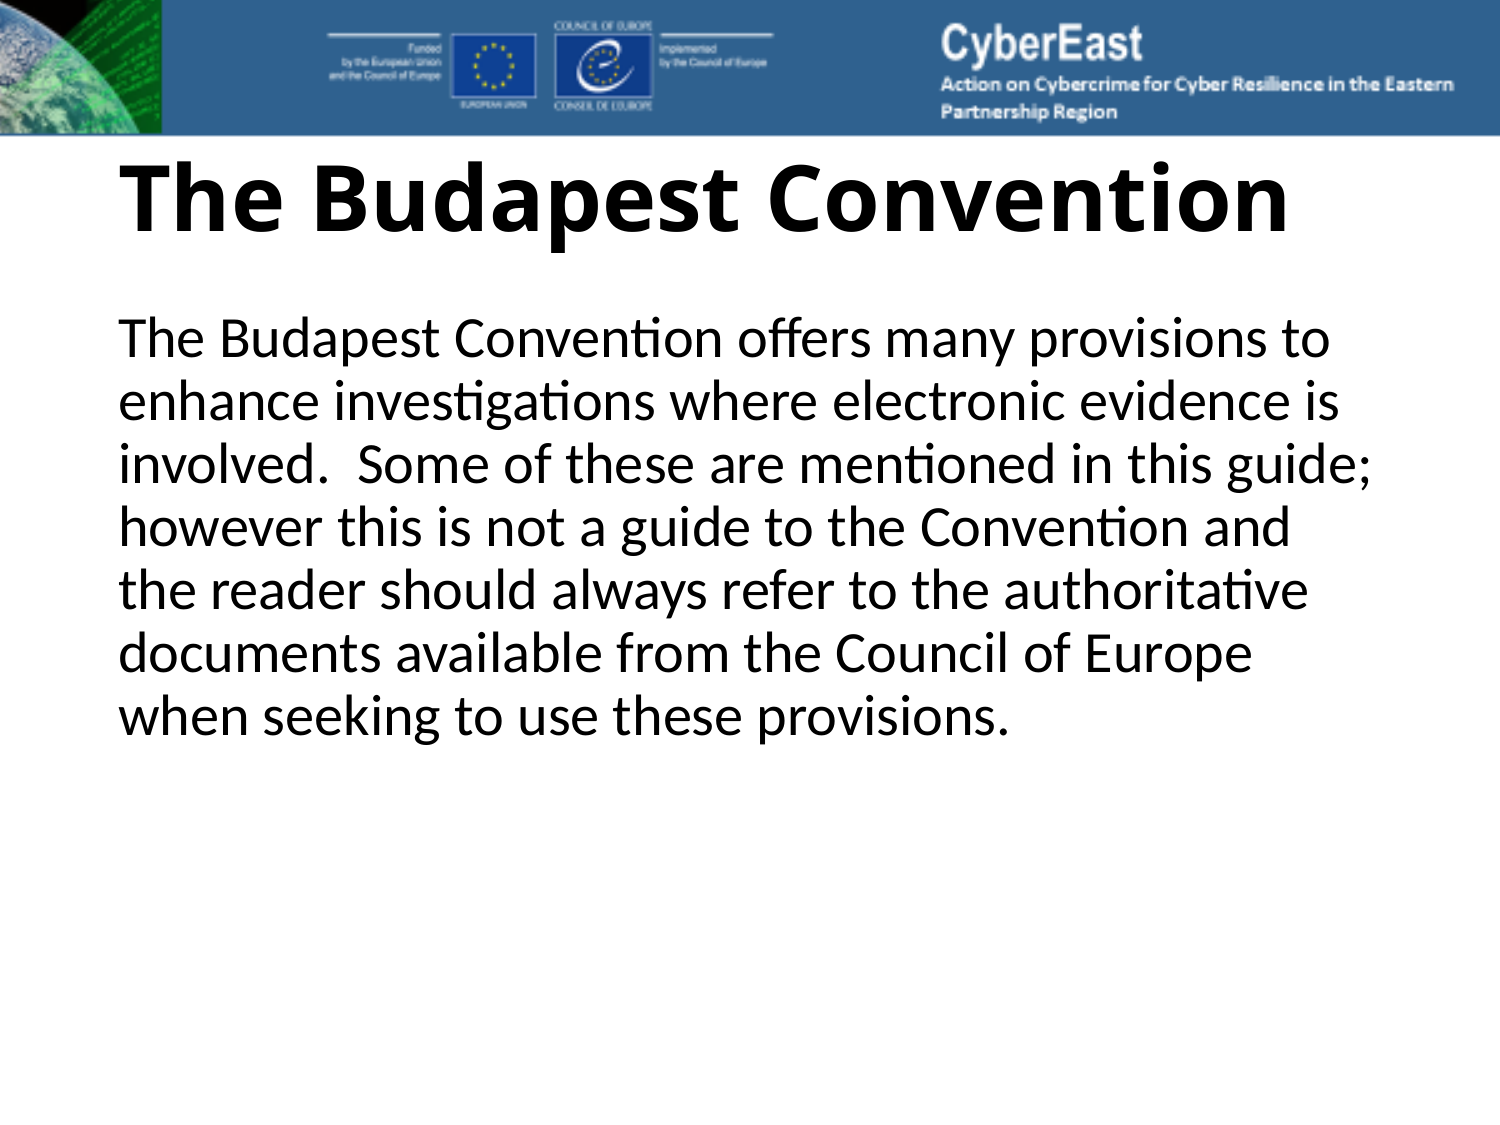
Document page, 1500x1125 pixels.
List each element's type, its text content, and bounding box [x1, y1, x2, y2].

title The Budapest Convention [103, 59, 1397, 299]
list The Budapest Convention offers many provisions to enhance investigations where electronic evidence is involved. Some of these are mentioned in this guide; however this is not a guide to the Convention and the reader should always refer to the authoritative documents available from the Council of Europe when seeking to use these provisions. [103, 299, 1397, 1014]
picture [0, 0, 1500, 1125]
